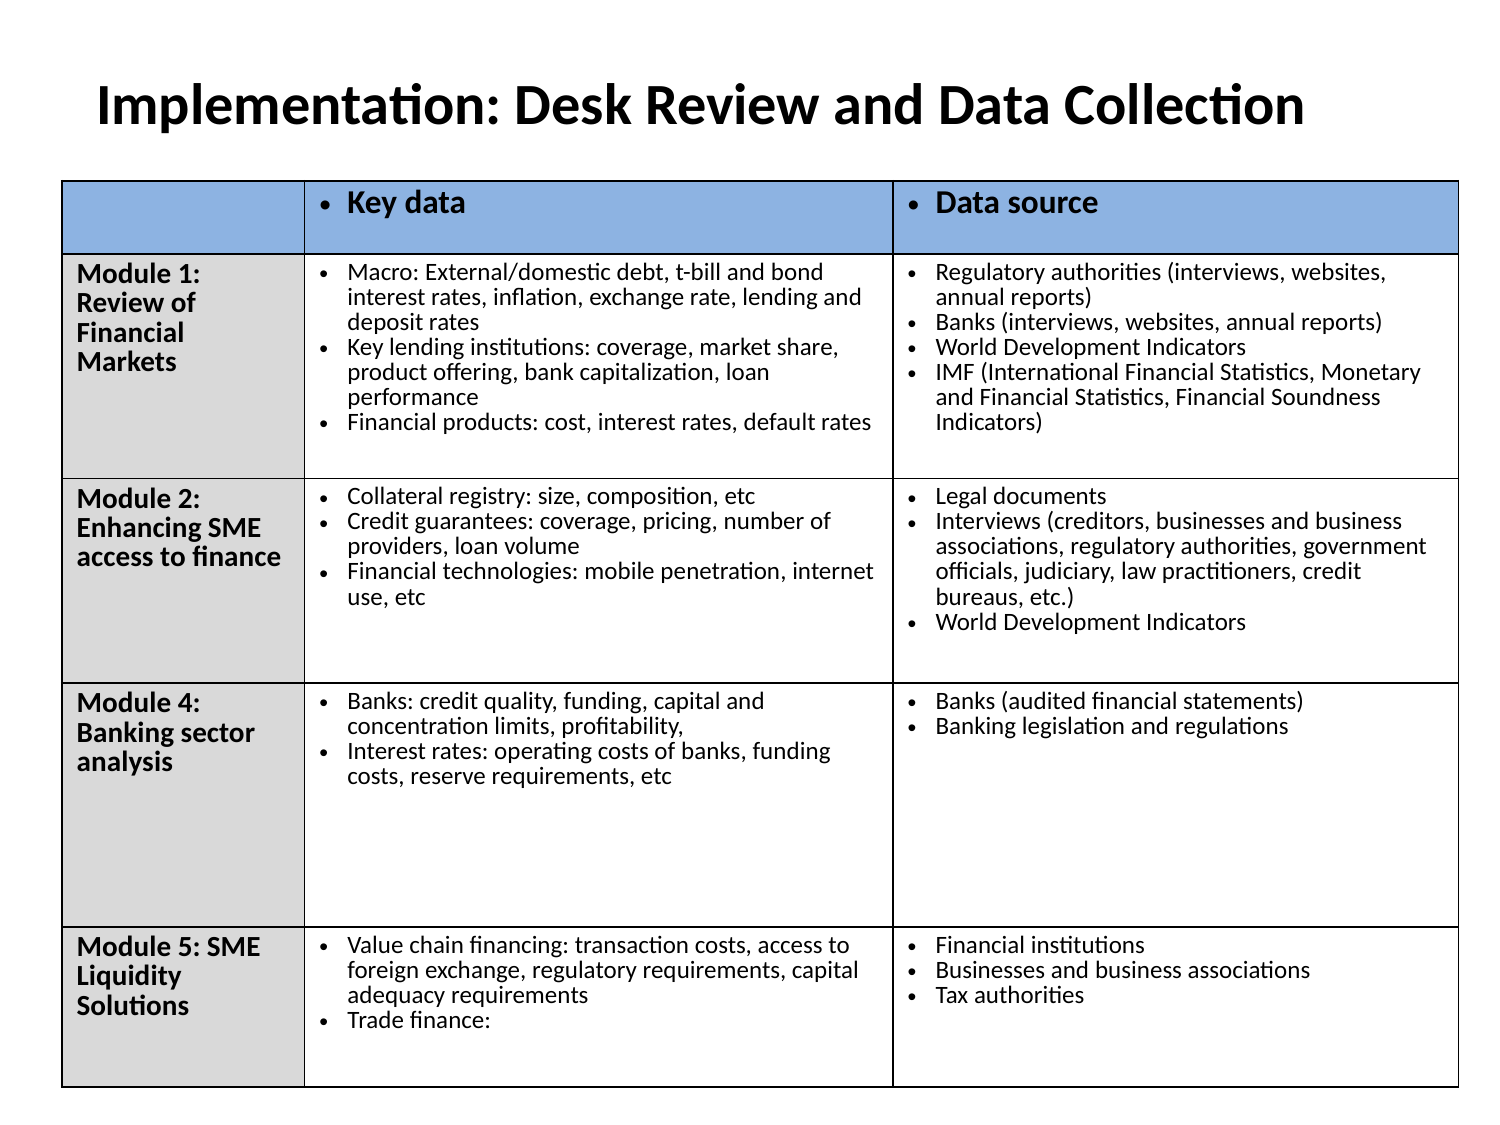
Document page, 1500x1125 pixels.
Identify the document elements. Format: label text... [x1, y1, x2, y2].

table_header Data source [894, 182, 1458, 253]
table_cell Banks: credit quality, funding, capital and concentration limits, profitability, Interest rates: operating costs of banks, funding costs, reserve requirements, etc [305, 684, 892, 926]
table_cell Module 4: Banking sector analysis [63, 684, 304, 926]
table_cell Module 2: Enhancing SME access to finance [63, 479, 304, 682]
table_cell Regulatory authorities (interviews, websites, annual reports) Banks (interviews, websites, annual reports) World Development Indicators IMF (International Financial Statistics, Monetary and Financial Statistics, Financial Soundness Indicators) [894, 255, 1458, 478]
table_cell Module 5: SME Liquidity Solutions [63, 928, 304, 1086]
table_cell Module 1: Review of Financial Markets [63, 255, 304, 478]
table_cell Collateral registry: size, composition, etc Credit guarantees: coverage, pricing, number of providers, loan volume Financial technologies: mobile penetration, internet use, etc [305, 479, 892, 682]
text_box Implementation: Desk Review and Data Collection [81, 58, 1322, 144]
table_cell Macro: External/domestic debt, t-bill and bond interest rates, inflation, exchange rate, lending and deposit rates Key lending institutions: coverage, market share, product offering, bank capitalization, loan performance Financial products: cost, interest rates, default rates [305, 255, 892, 478]
table_header [63, 182, 304, 253]
table_header Key data [305, 182, 892, 253]
table_cell Value chain financing: transaction costs, access to foreign exchange, regulatory requirements, capital adequacy requirements Trade finance: [305, 928, 892, 1086]
table_cell Banks (audited financial statements) Banking legislation and regulations [894, 684, 1458, 926]
table_cell Legal documents Interviews (creditors, businesses and business associations, regulatory authorities, government officials, judiciary, law practitioners, credit bureaus, etc.) World Development Indicators [894, 479, 1458, 682]
table_cell Financial institutions Businesses and business associations Tax authorities [894, 928, 1458, 1086]
